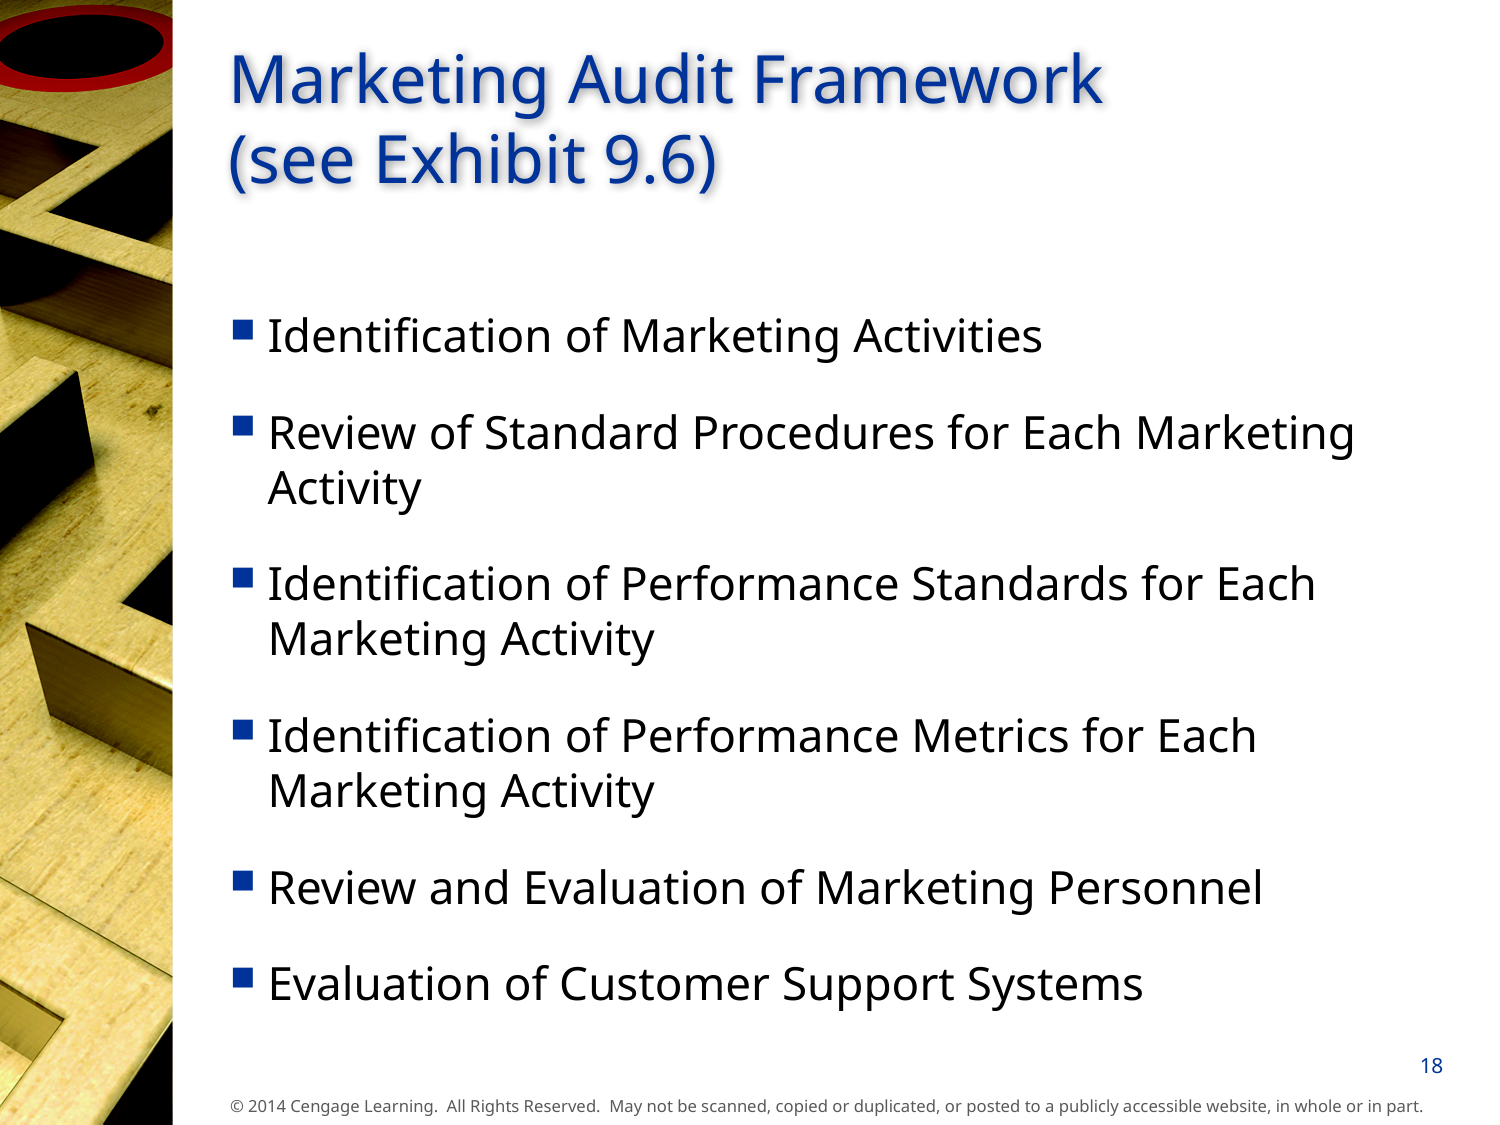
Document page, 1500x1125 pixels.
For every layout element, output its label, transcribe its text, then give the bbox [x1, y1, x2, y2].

list Identification of Marketing Activities Review of Standard Procedures for Each Marketing Activity Identification of Performance Standards for Each Marketing Activity Identification of Performance Metrics for Each Marketing Activity Review and Evaluation of Marketing Personnel Evaluation of Customer Support Systems [215, 212, 1478, 1075]
picture [0, 0, 173, 1125]
slide_number 18 [1386, 1037, 1478, 1097]
title Marketing Audit Framework (see Exhibit 9.6) [213, 29, 1454, 213]
